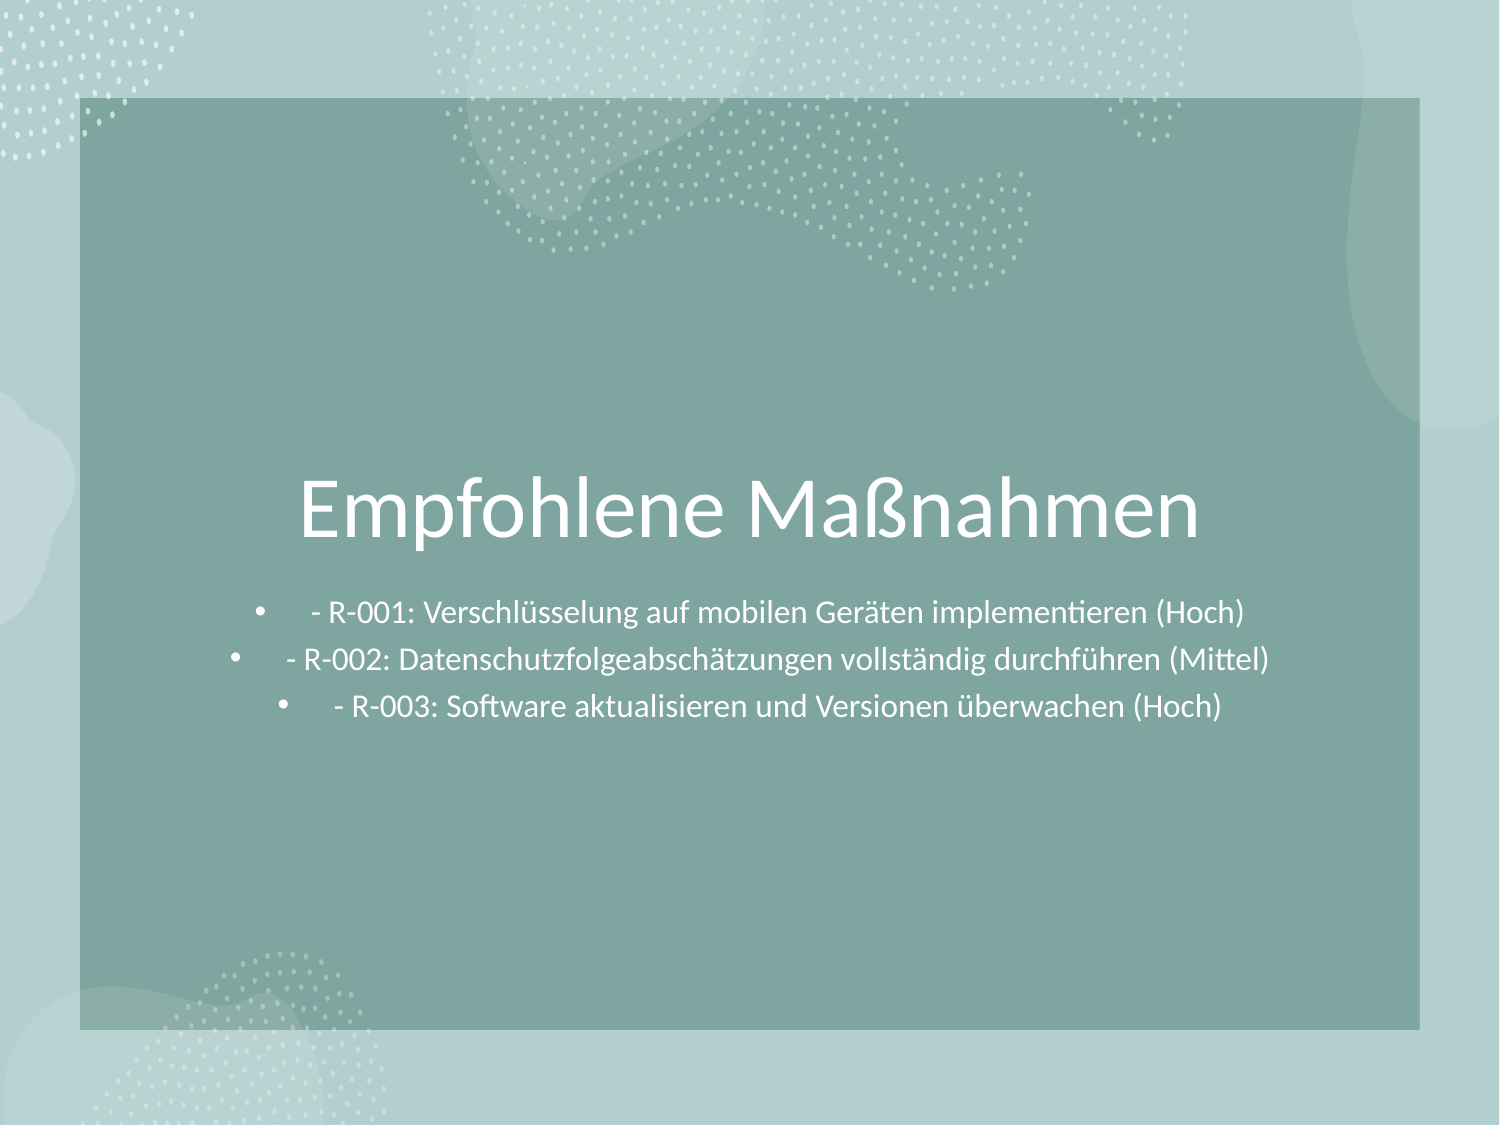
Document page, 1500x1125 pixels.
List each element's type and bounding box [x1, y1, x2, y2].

text_box [0, 0, 1500, 1125]
